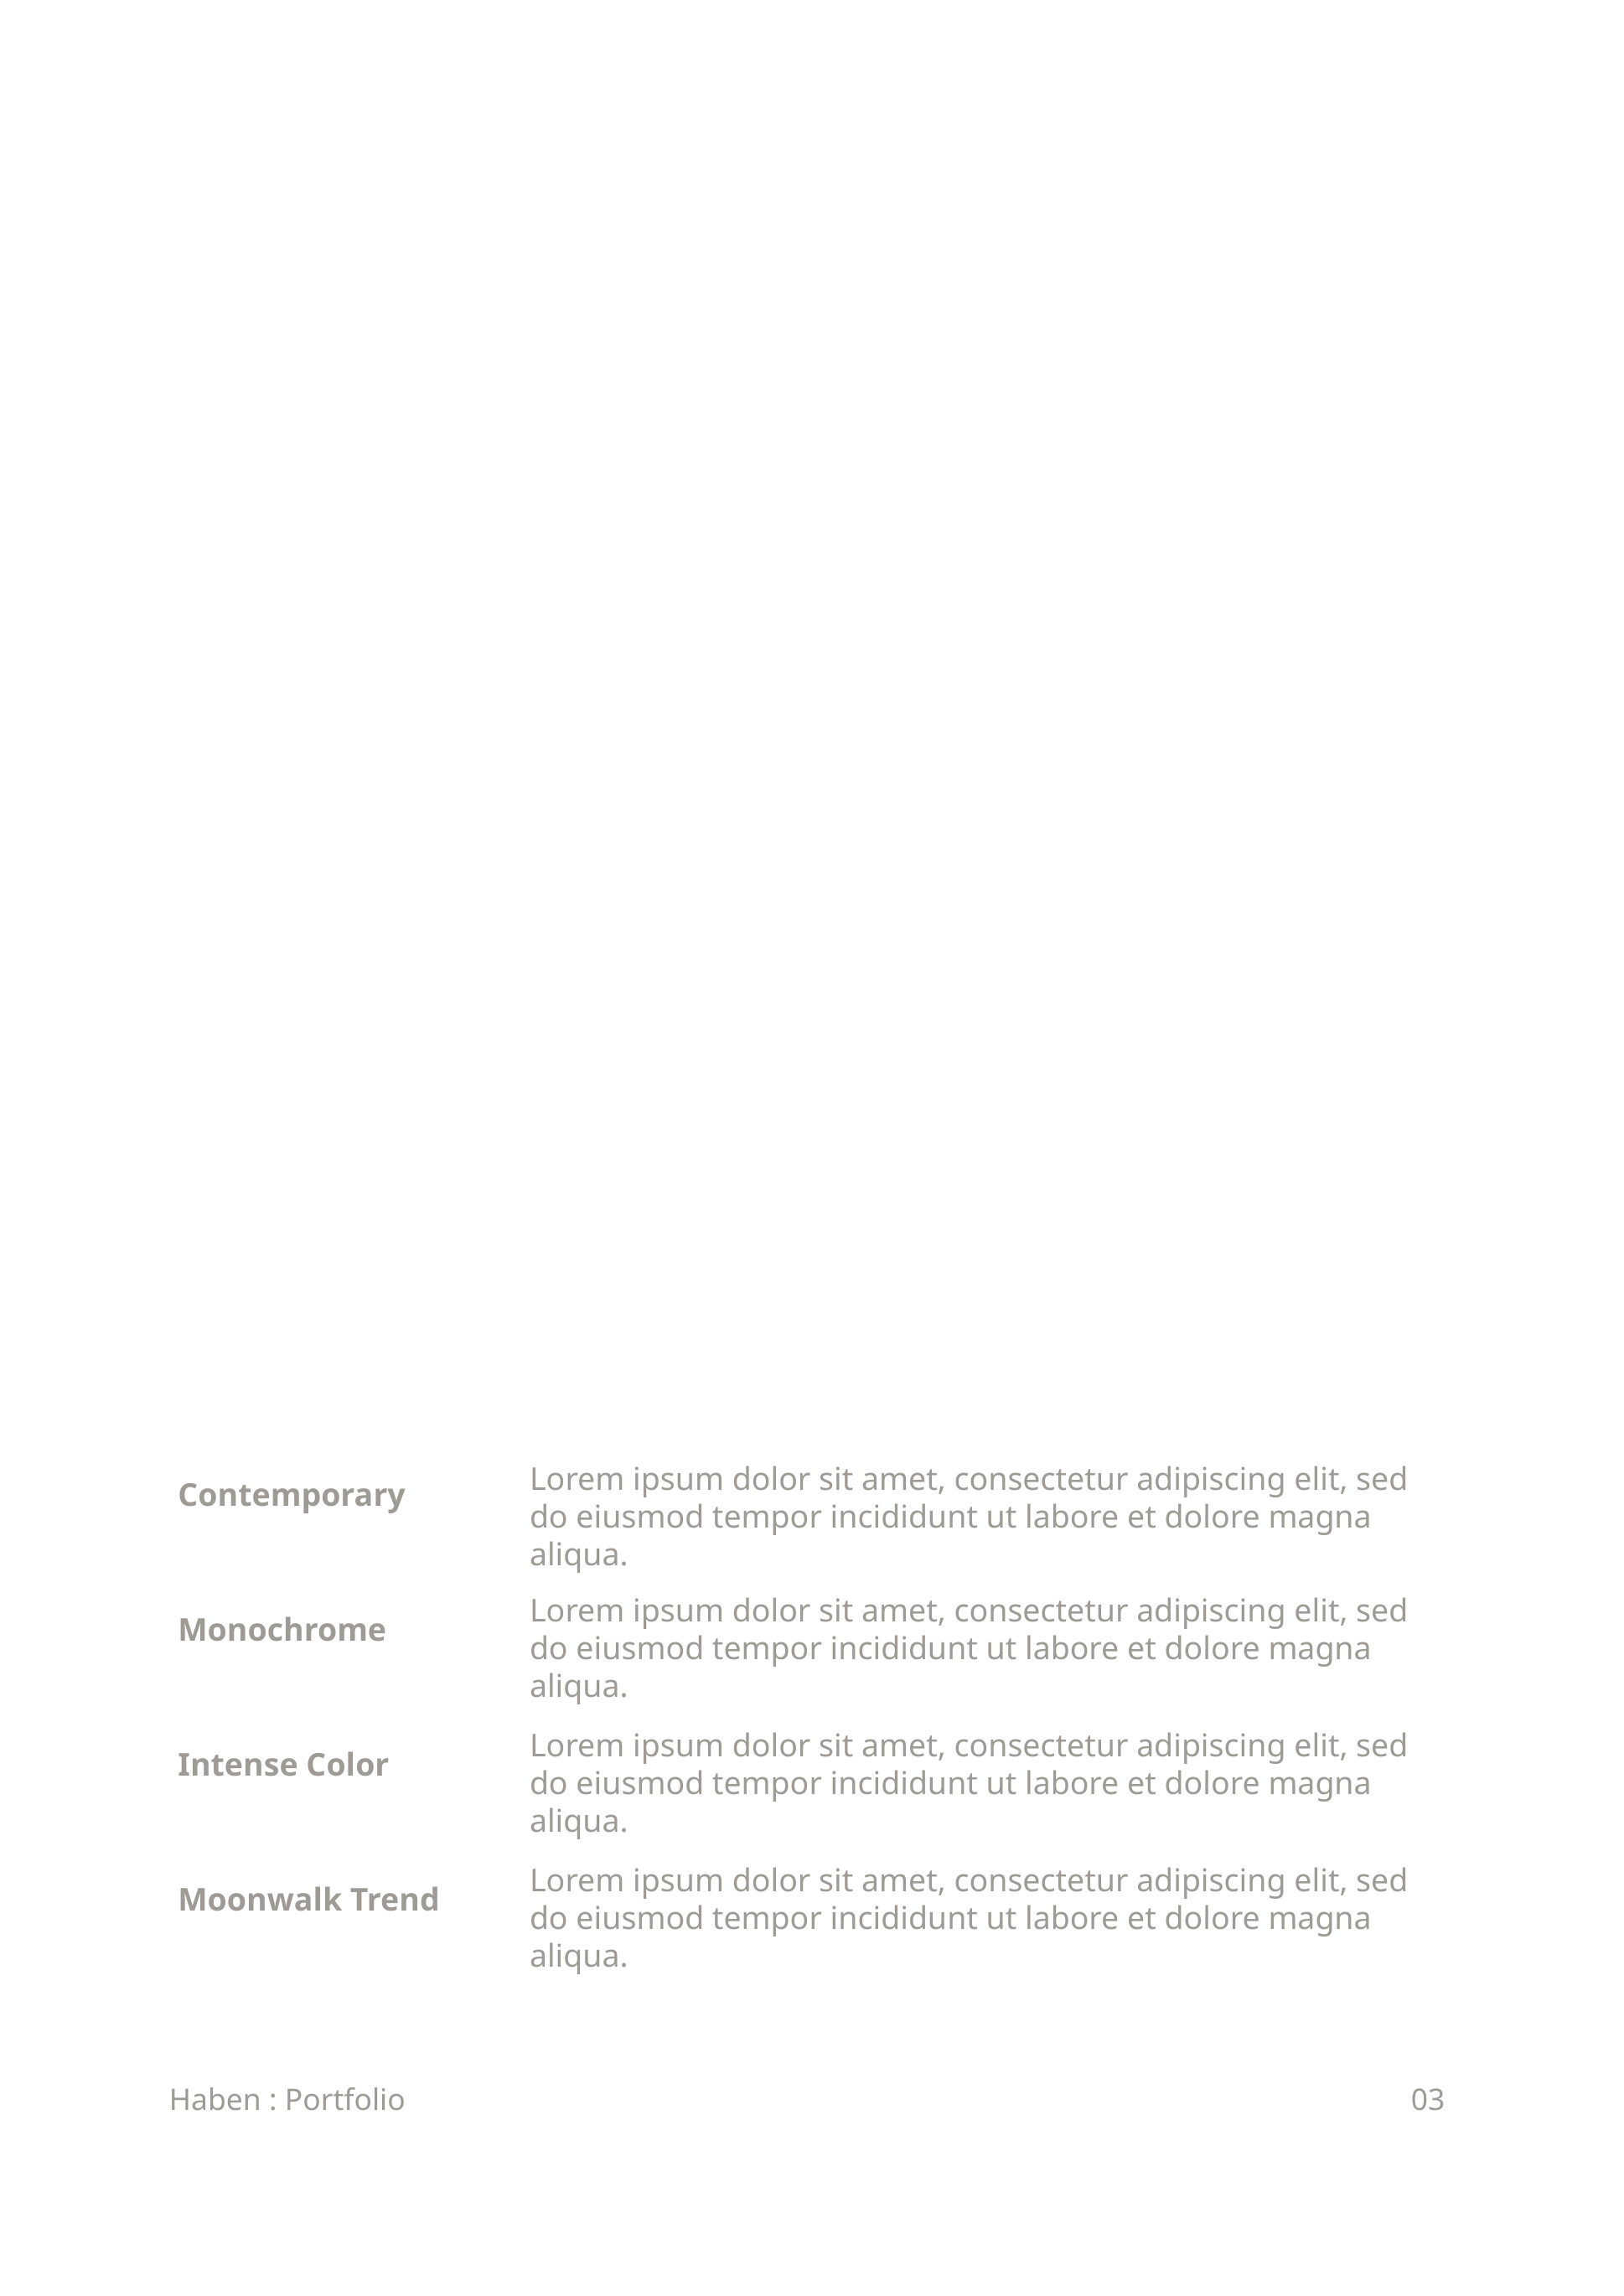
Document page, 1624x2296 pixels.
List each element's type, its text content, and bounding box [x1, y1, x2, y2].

text_box Moonwalk Trend [174, 1875, 526, 1921]
text_box Monochrome [174, 1606, 526, 1651]
text_box Haben : Portfolio [165, 2077, 410, 2120]
text_box Lorem ipsum dolor sit amet, consectetur adipiscing elit, sed do eiusmod tempor incididunt ut labore et dolore magna aliqua. [526, 1856, 1450, 1977]
text_box Contemporary [174, 1471, 526, 1516]
text_box Intense Color [174, 1741, 526, 1786]
text_box 03 [1408, 2077, 1449, 2120]
text_box Lorem ipsum dolor sit amet, consectetur adipiscing elit, sed do eiusmod tempor incididunt ut labore et dolore magna aliqua. [526, 1586, 1450, 1707]
text_box Lorem ipsum dolor sit amet, consectetur adipiscing elit, sed do eiusmod tempor incididunt ut labore et dolore magna aliqua. [526, 1721, 1450, 1842]
text_box Lorem ipsum dolor sit amet, consectetur adipiscing elit, sed do eiusmod tempor incididunt ut labore et dolore magna aliqua. [526, 1455, 1450, 1575]
